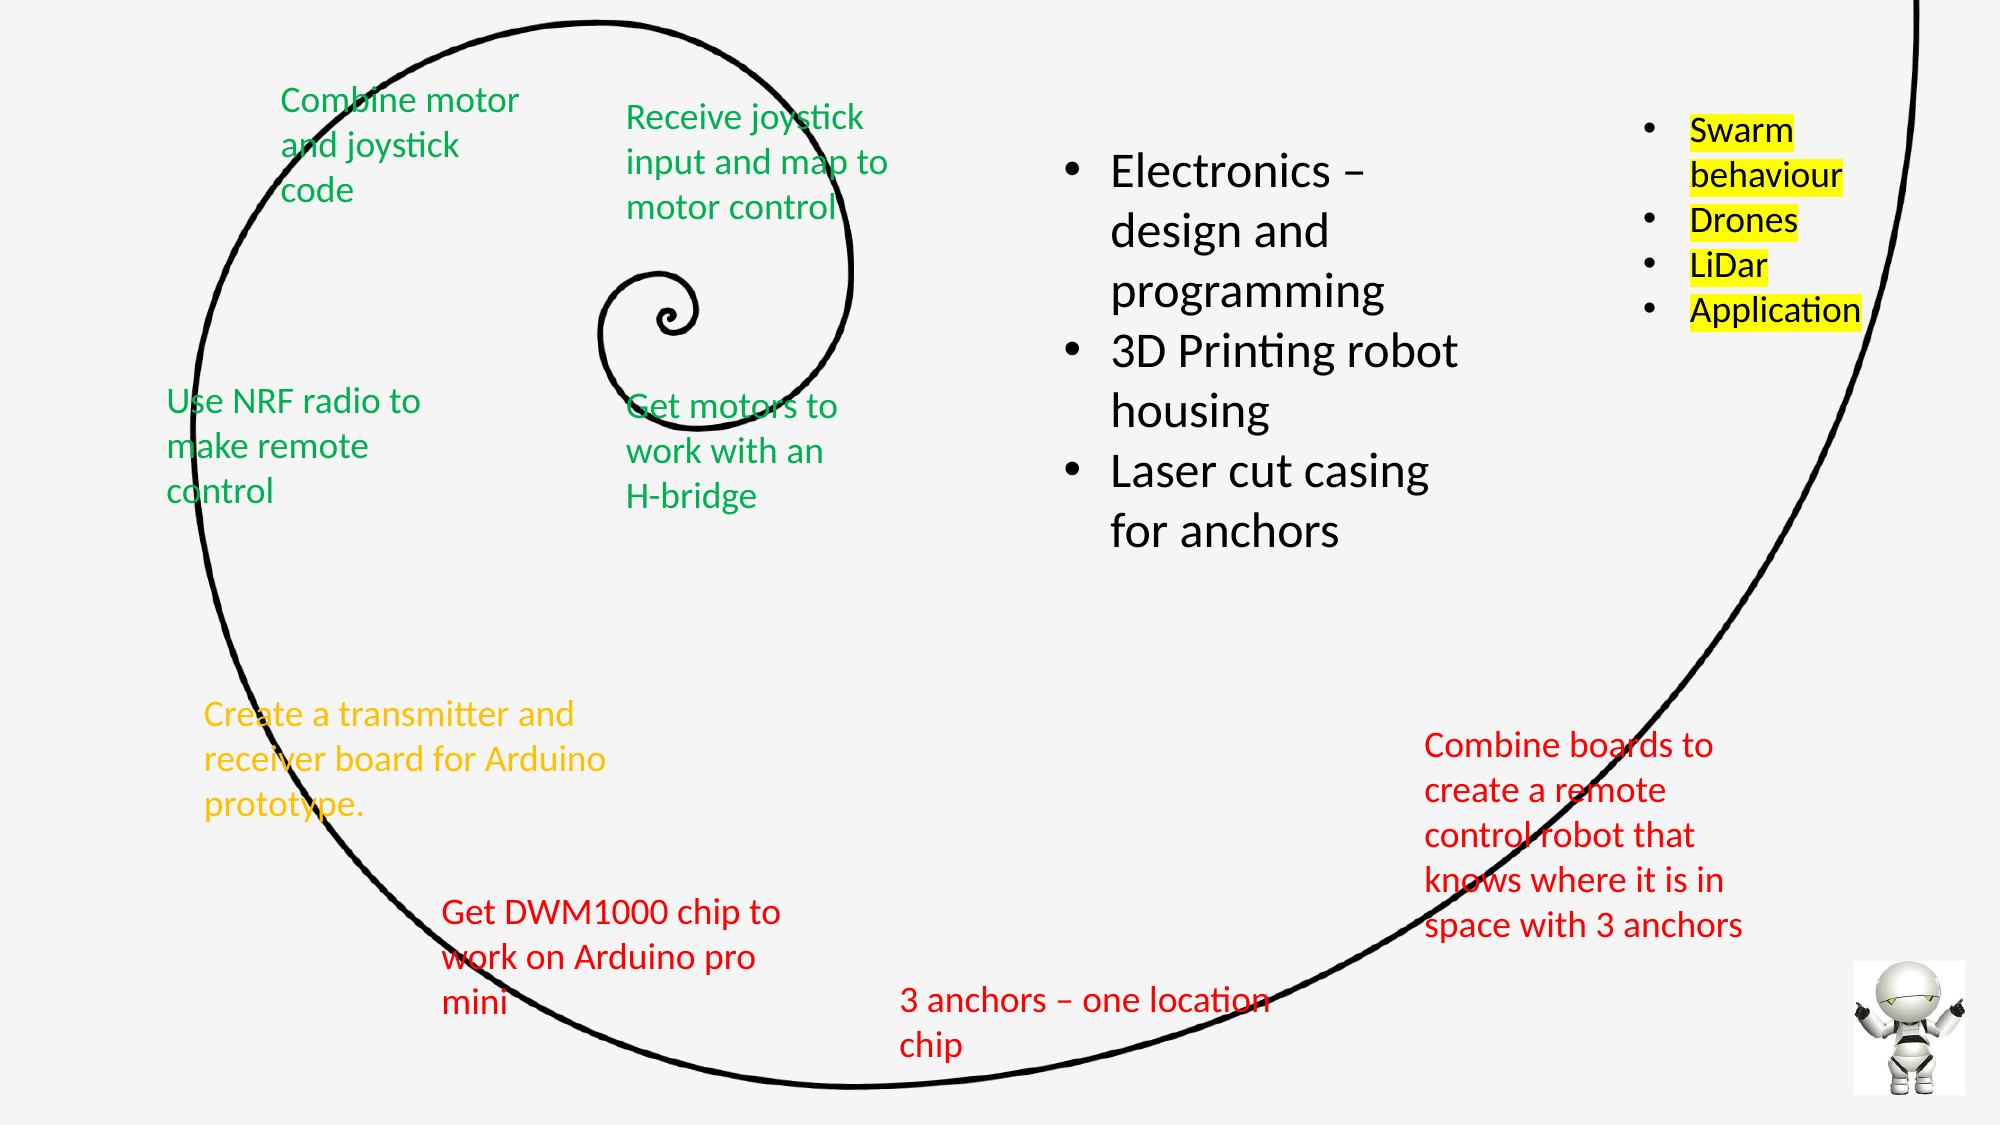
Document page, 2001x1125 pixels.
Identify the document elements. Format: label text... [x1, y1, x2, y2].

text_box Use NRF radio to make remote control [151, 368, 156, 521]
picture [154, 0, 1966, 1125]
